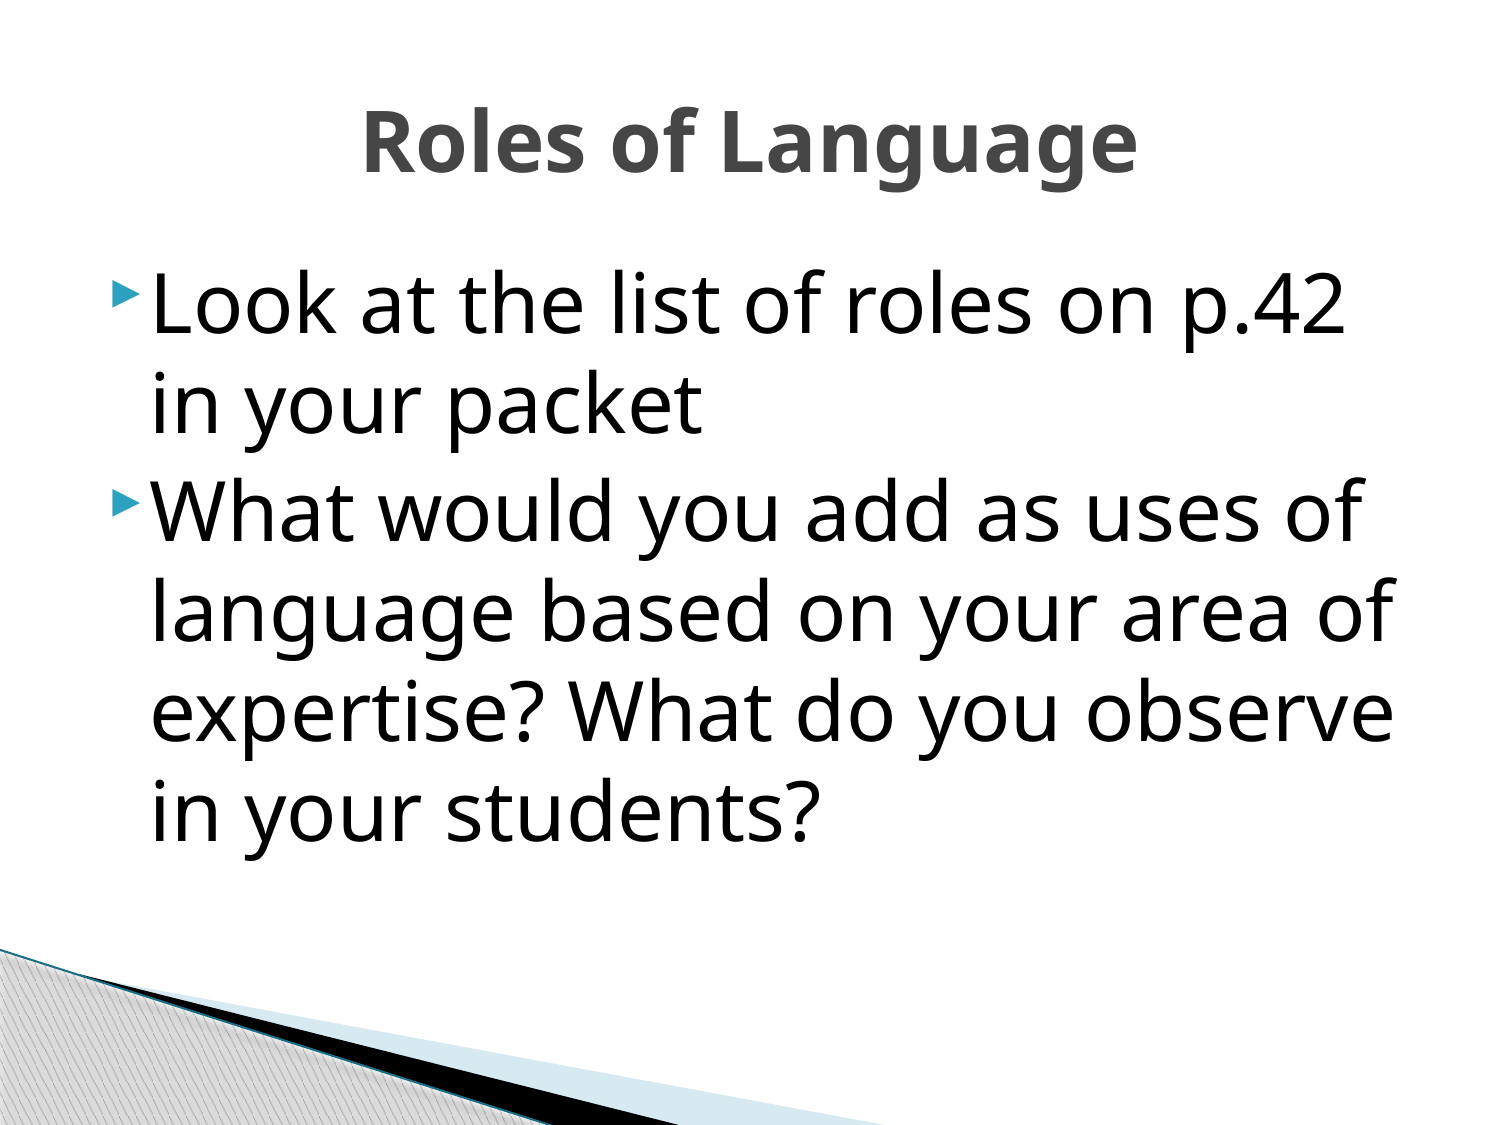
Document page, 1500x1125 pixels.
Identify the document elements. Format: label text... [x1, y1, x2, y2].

list Look at the list of roles on p.42 in your packet What would you add as uses of language based on your area of expertise? What do you observe in your students? [75, 243, 1425, 986]
title Roles of Language [75, 45, 1425, 233]
